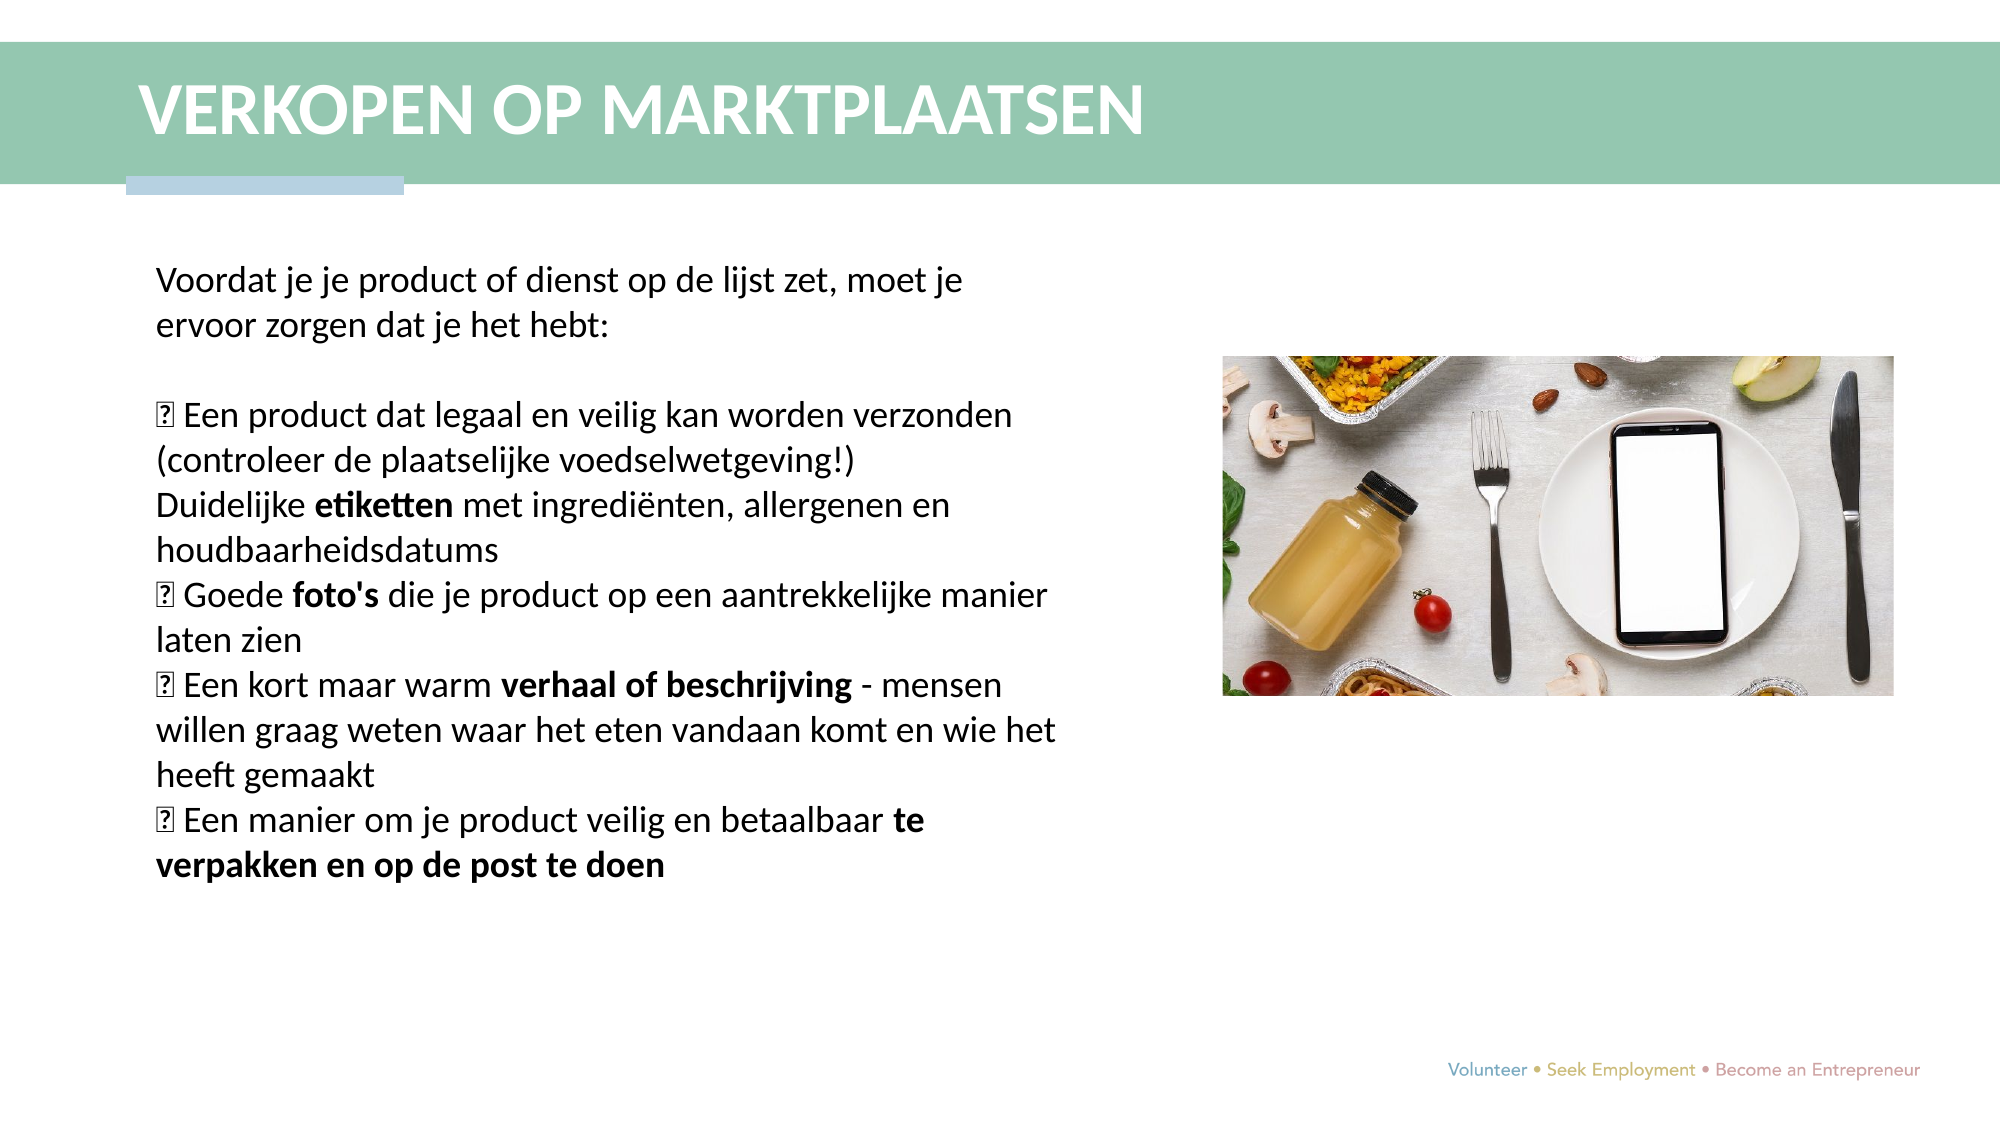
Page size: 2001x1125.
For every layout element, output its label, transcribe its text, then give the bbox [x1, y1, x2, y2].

list VERKOPEN OP MARKTPLAATSEN [123, 51, 1913, 170]
text_box Voordat je je product of dienst op de lijst zet, moet je ervoor zorgen dat je het hebt: ✅ Een product dat legaal en veilig kan worden verzonden (controleer de plaatselijke voedselwetgeving!) Duidelijke etiketten met ingrediënten, allergenen en houdbaarheidsdatums ✅ Goede foto's die je product op een aantrekkelijke manier laten zien ✅ Een kort maar warm verhaal of beschrijving - mensen willen graag weten waar het eten vandaan komt en wie het heeft gemaakt ✅ Een manier om je product veilig en betaalbaar te verpakken en op de post te doen [141, 247, 1088, 893]
picture [1418, 1046, 1971, 1103]
picture [1222, 356, 1894, 696]
